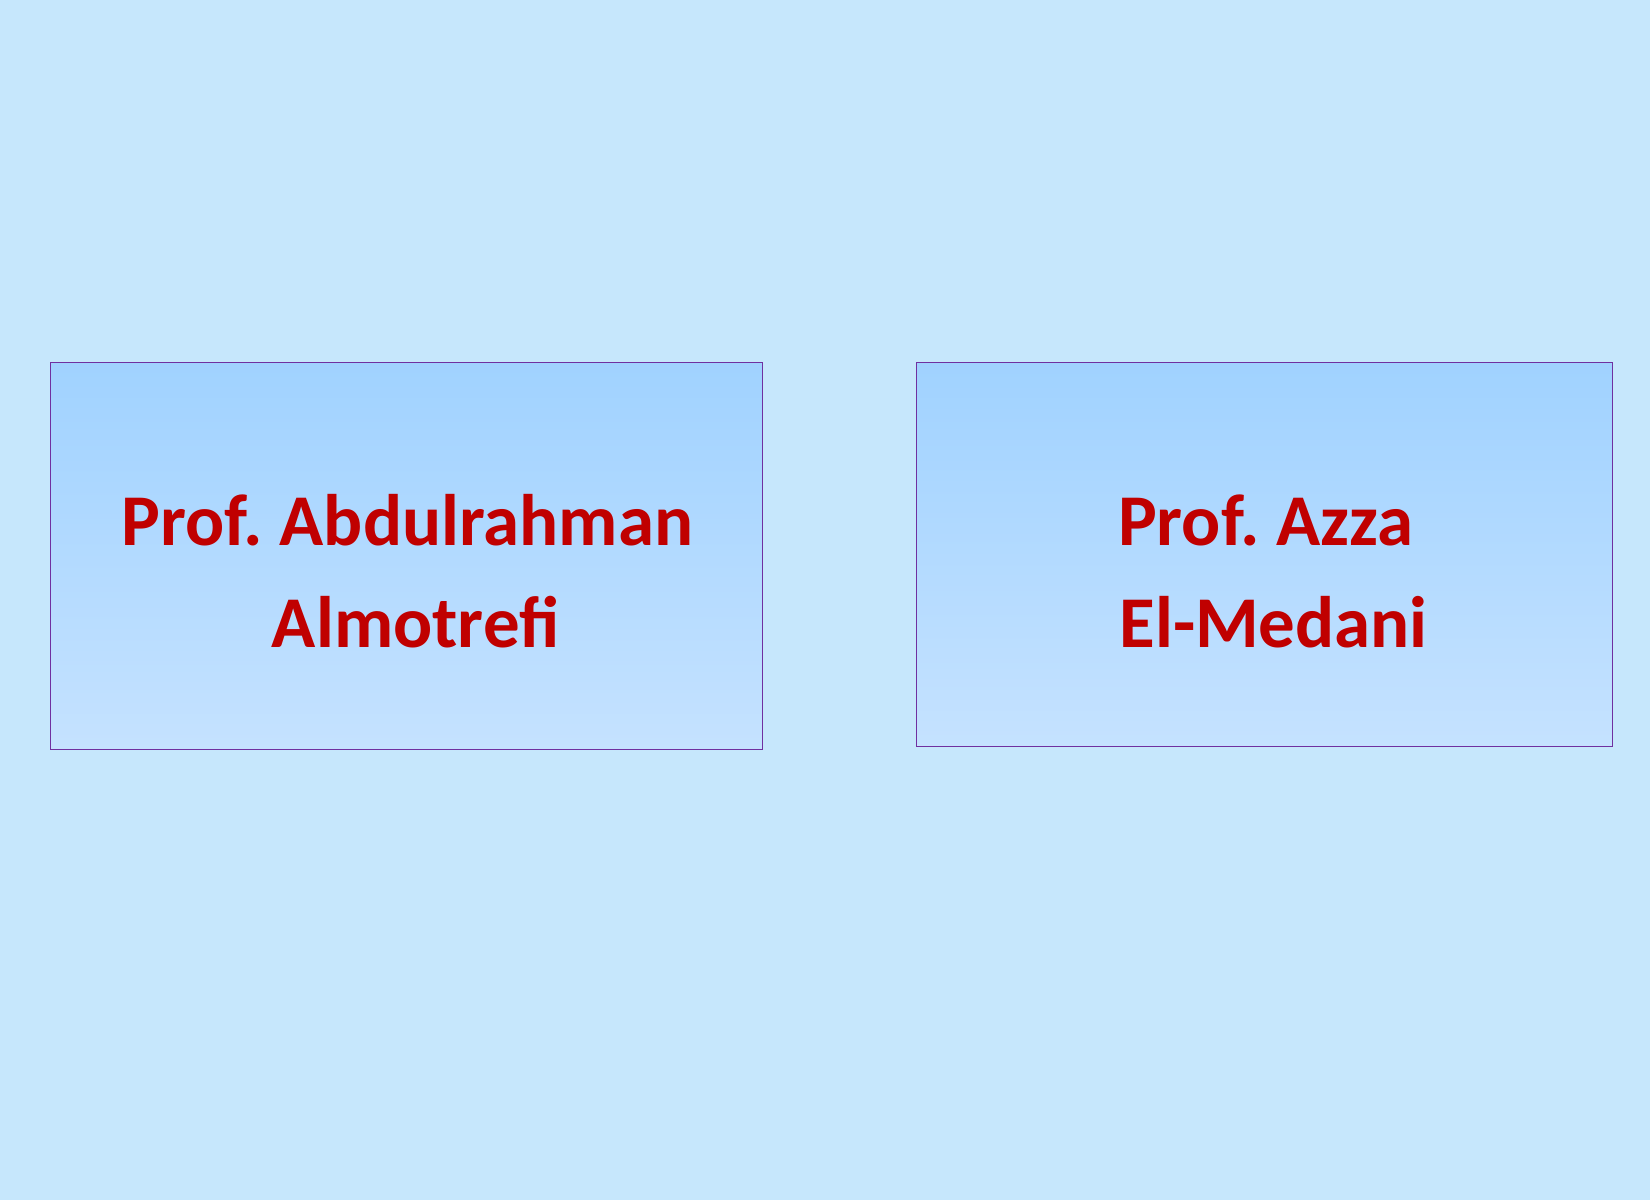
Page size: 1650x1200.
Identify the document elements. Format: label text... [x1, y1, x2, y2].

list Prof. Azza El-Medani [916, 362, 1613, 747]
list Prof. Abdulrahman Almotrefi [50, 362, 763, 750]
